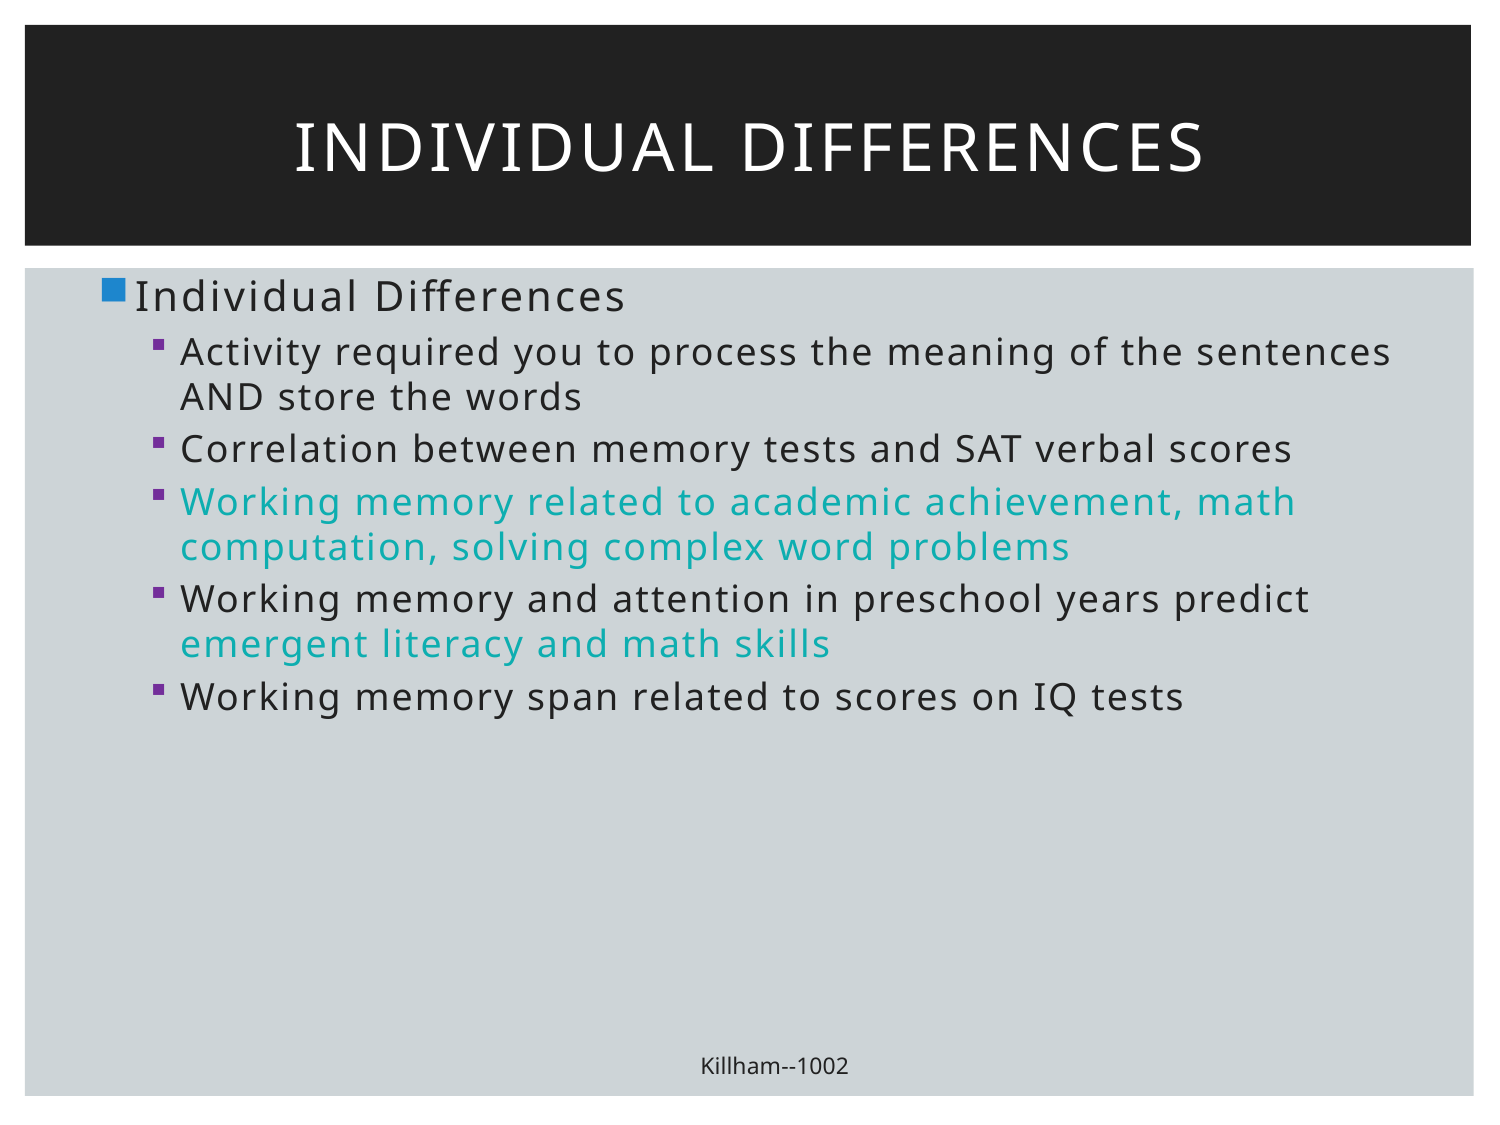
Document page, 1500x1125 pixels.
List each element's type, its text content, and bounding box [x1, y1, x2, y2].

title Individual Differences [62, 58, 1438, 232]
list Individual Differences Activity required you to process the meaning of the sentences AND store the words Correlation between memory tests and SAT verbal scores Working memory related to academic achievement, math computation, solving complex word problems Working memory and attention in preschool years predict emergent literacy and math skills Working memory span related to scores on IQ tests [75, 262, 1413, 1057]
footer Killham--1002 [500, 1042, 1050, 1088]
